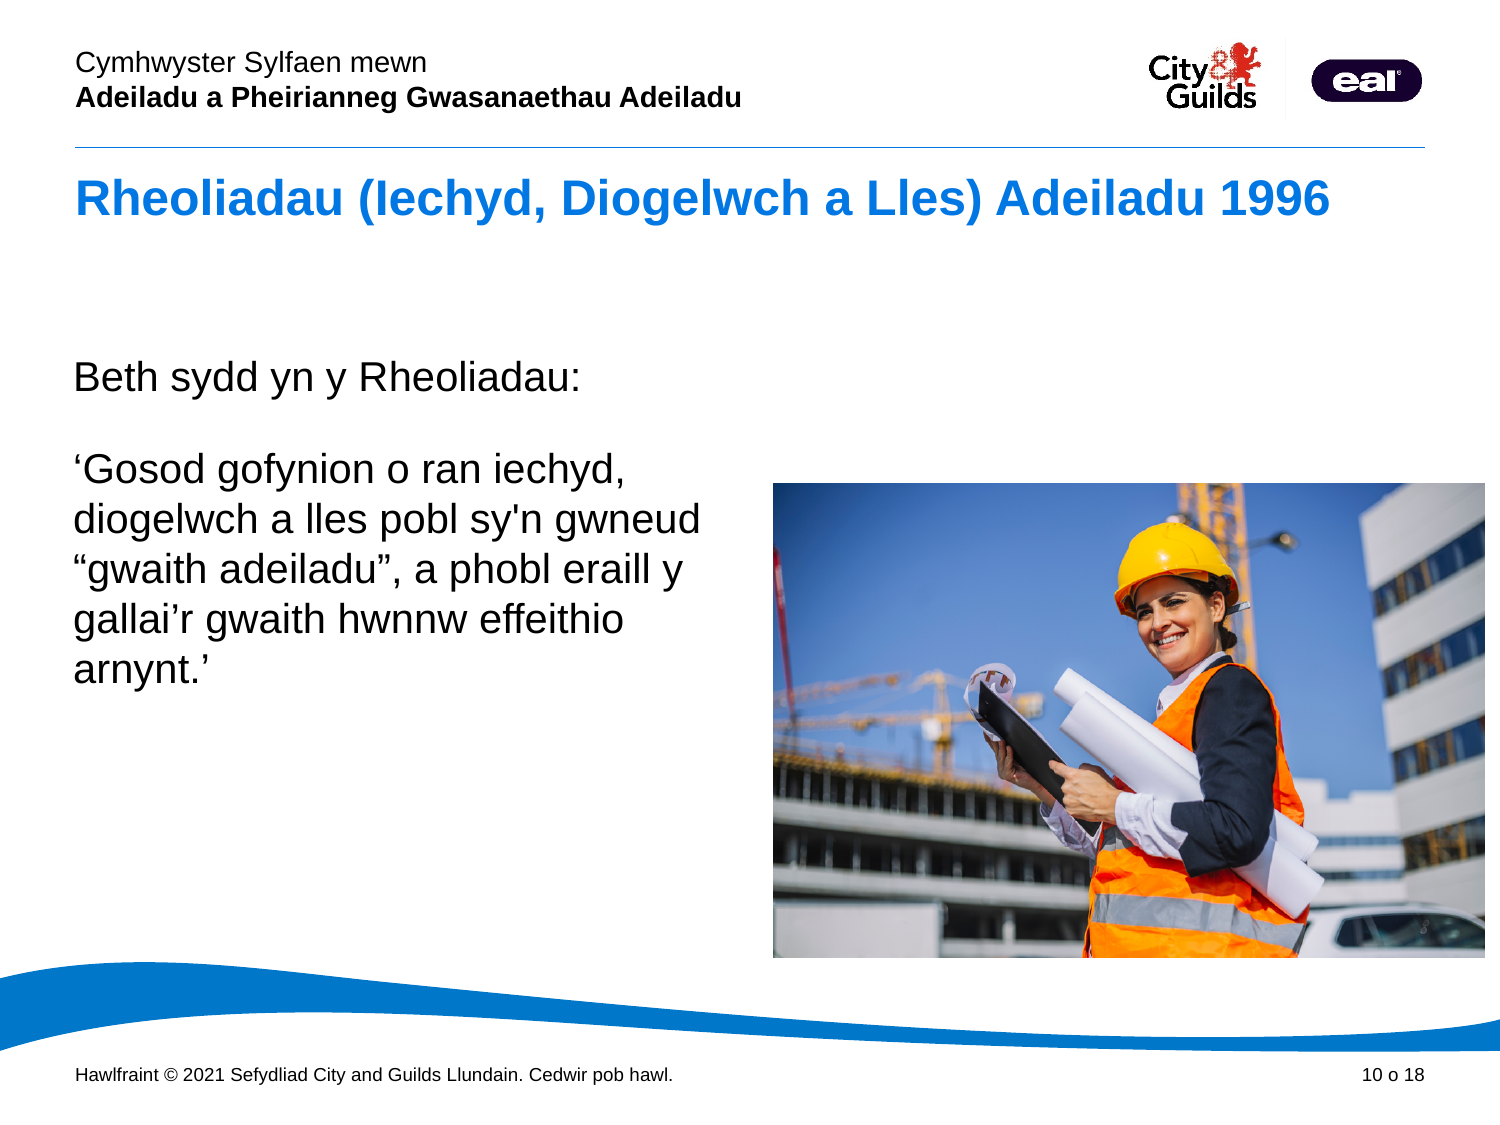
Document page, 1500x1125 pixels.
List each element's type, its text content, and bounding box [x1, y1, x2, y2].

list Beth sydd yn y Rheoliadau: ‘Gosod gofynion o ran iechyd, diogelwch a lles pobl sy'n gwneud “gwaith adeiladu”, a phobl eraill y gallai’r gwaith hwnnw effeithio arnynt.’ [72, 349, 703, 665]
picture [1149, 38, 1422, 121]
title Rheoliadau (Iechyd, Diogelwch a Lles) Adeiladu 1996 [74, 165, 1424, 229]
picture [773, 482, 1486, 958]
